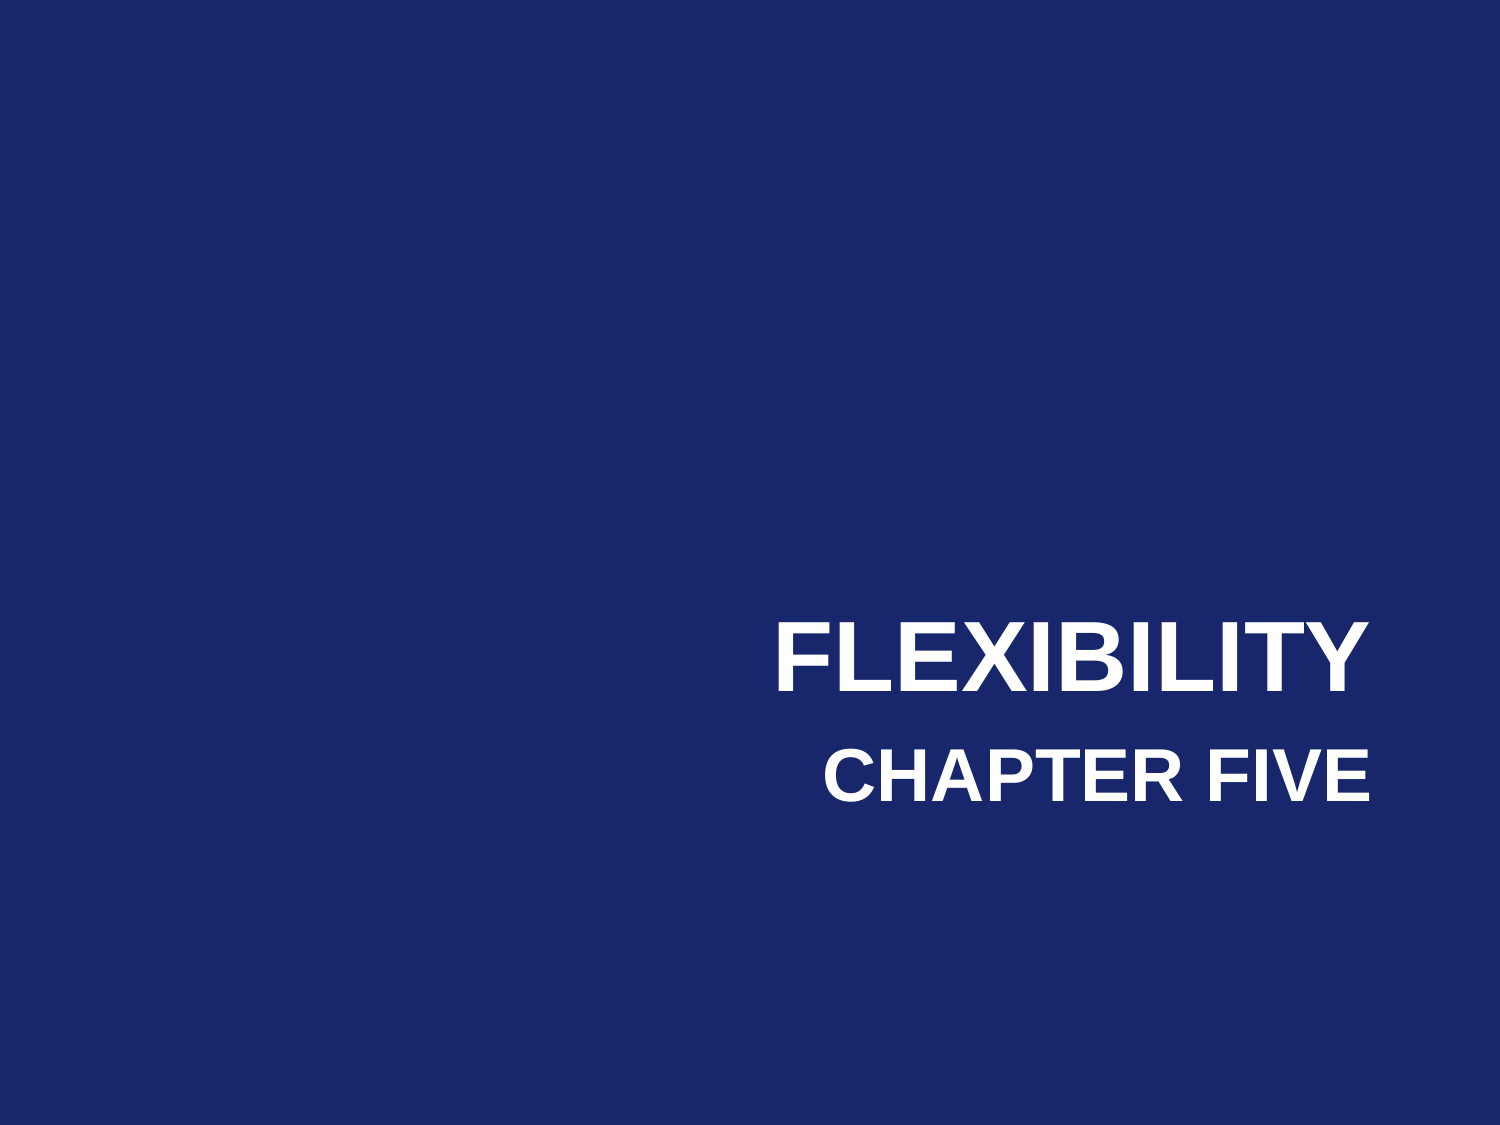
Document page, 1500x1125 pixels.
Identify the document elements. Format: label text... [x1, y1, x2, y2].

title Flexibility [450, 322, 1388, 719]
subtitle Chapter Five [450, 719, 1388, 950]
